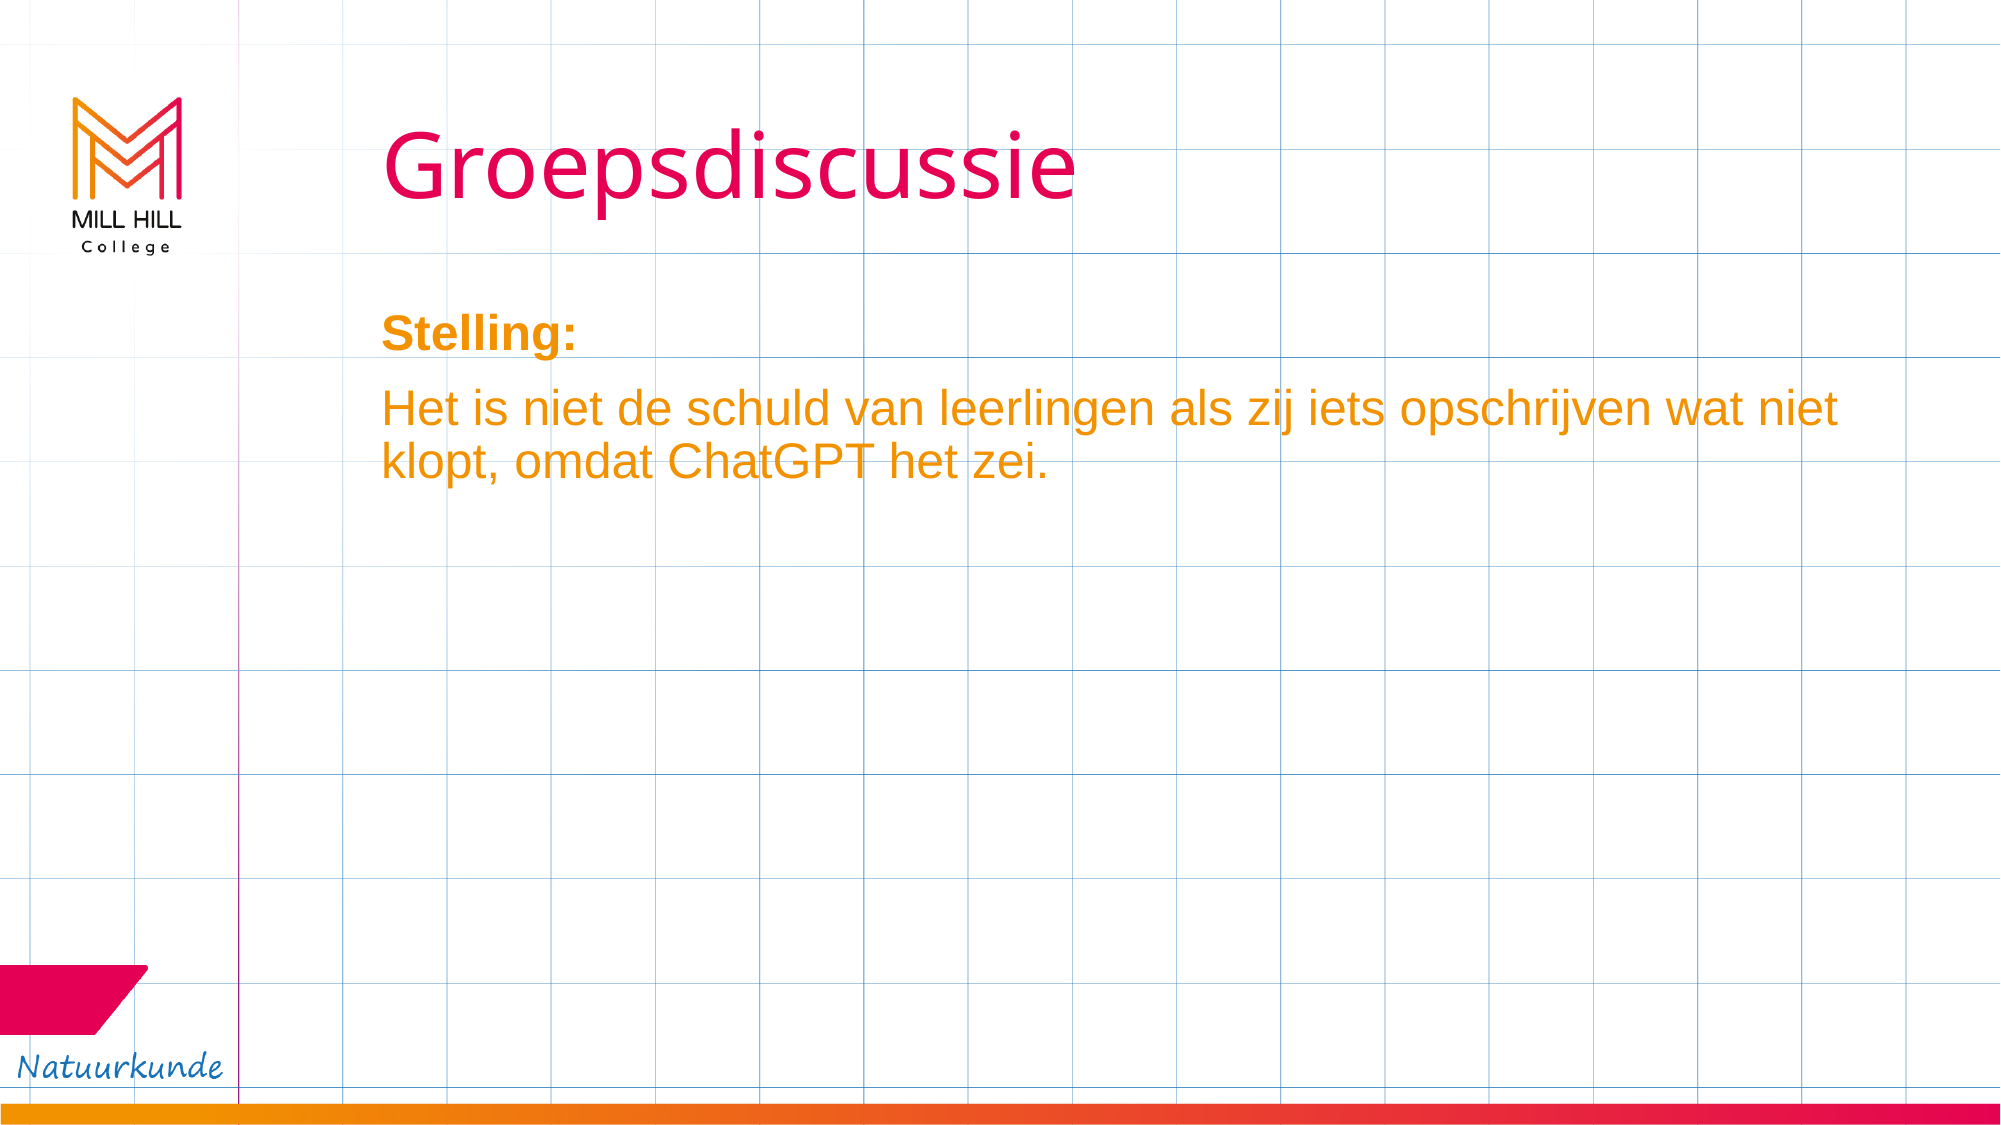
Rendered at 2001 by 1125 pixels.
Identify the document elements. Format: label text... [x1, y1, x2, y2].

title Groepsdiscussie [366, 59, 1884, 278]
picture [0, 0, 2001, 1125]
list Stelling: Het is niet de schuld van leerlingen als zij iets opschrijven wat niet klopt, omdat ChatGPT het zei. [366, 299, 1884, 1014]
